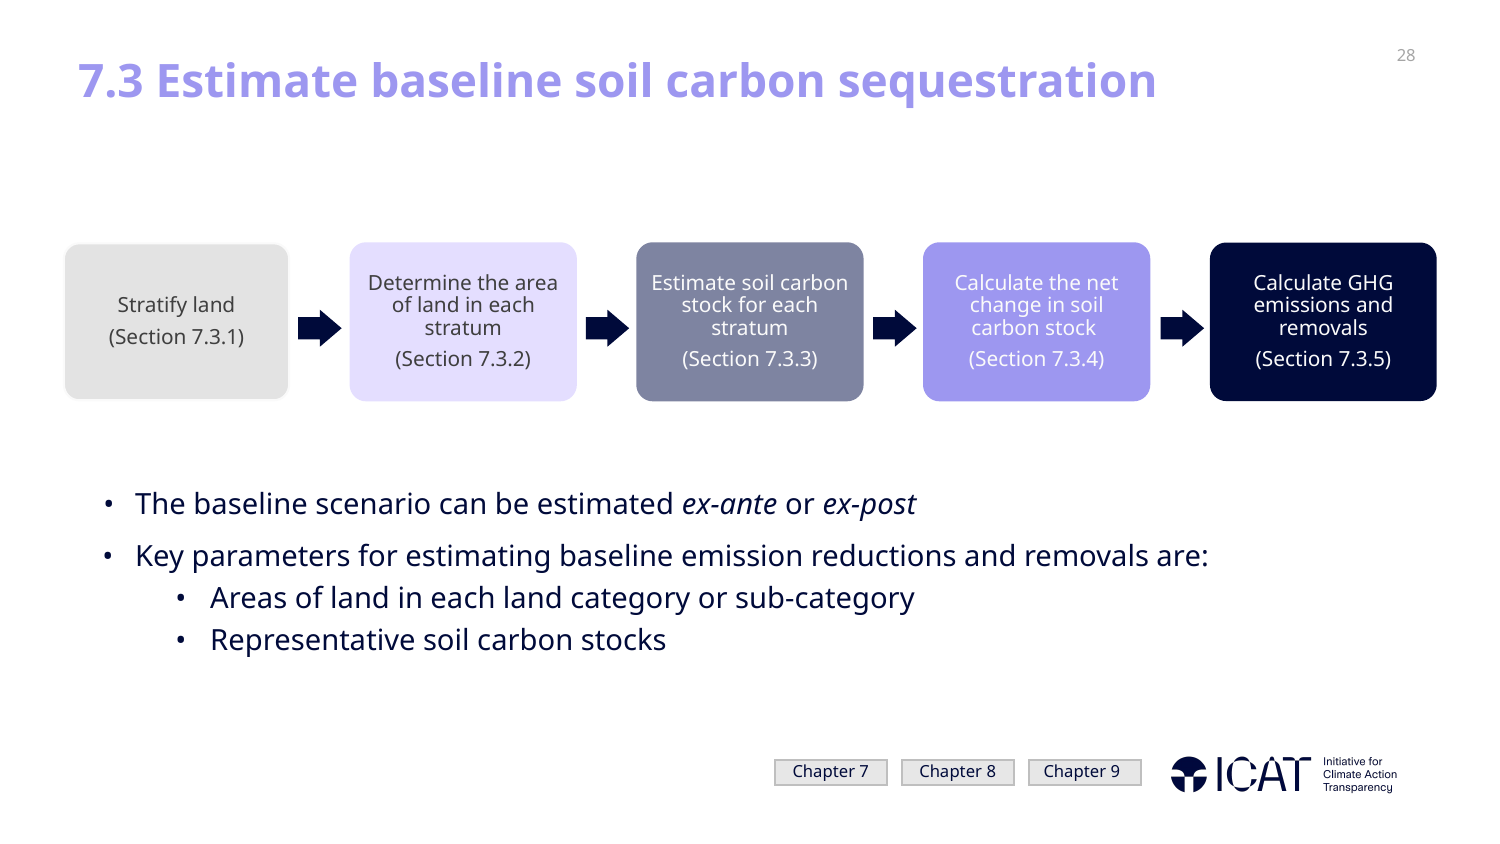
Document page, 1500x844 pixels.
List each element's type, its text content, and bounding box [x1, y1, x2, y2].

text_box The baseline scenario can be estimated ex-ante or ex-post Key parameters for estimating baseline emission reductions and removals are: Areas of land in each land category or sub-category Representative soil carbon stocks [82, 481, 1421, 671]
text_box [298, 309, 342, 347]
text_box Determine the area of land in each stratum (Section 7.3.2) [350, 243, 576, 401]
title 7.3 Estimate baseline soil carbon sequestration [51, 35, 1449, 130]
list Chapter 8 [901, 760, 1014, 786]
text_box [1160, 309, 1205, 347]
text_box Calculate the net change in soil carbon stock (Section 7.3.4) [924, 243, 1150, 401]
picture [1171, 724, 1430, 824]
text_box [924, 751, 1036, 777]
text_box [873, 309, 917, 347]
text_box Estimate soil carbon stock for each stratum (Section 7.3.3) [637, 243, 863, 401]
text_box Stratify land (Section 7.3.1) [63, 243, 290, 401]
text_box [776, 759, 887, 786]
text_box [585, 309, 630, 347]
text_box [1027, 759, 1140, 786]
text_box Calculate GHG emissions and removals (Section 7.3.5) [1210, 243, 1436, 401]
